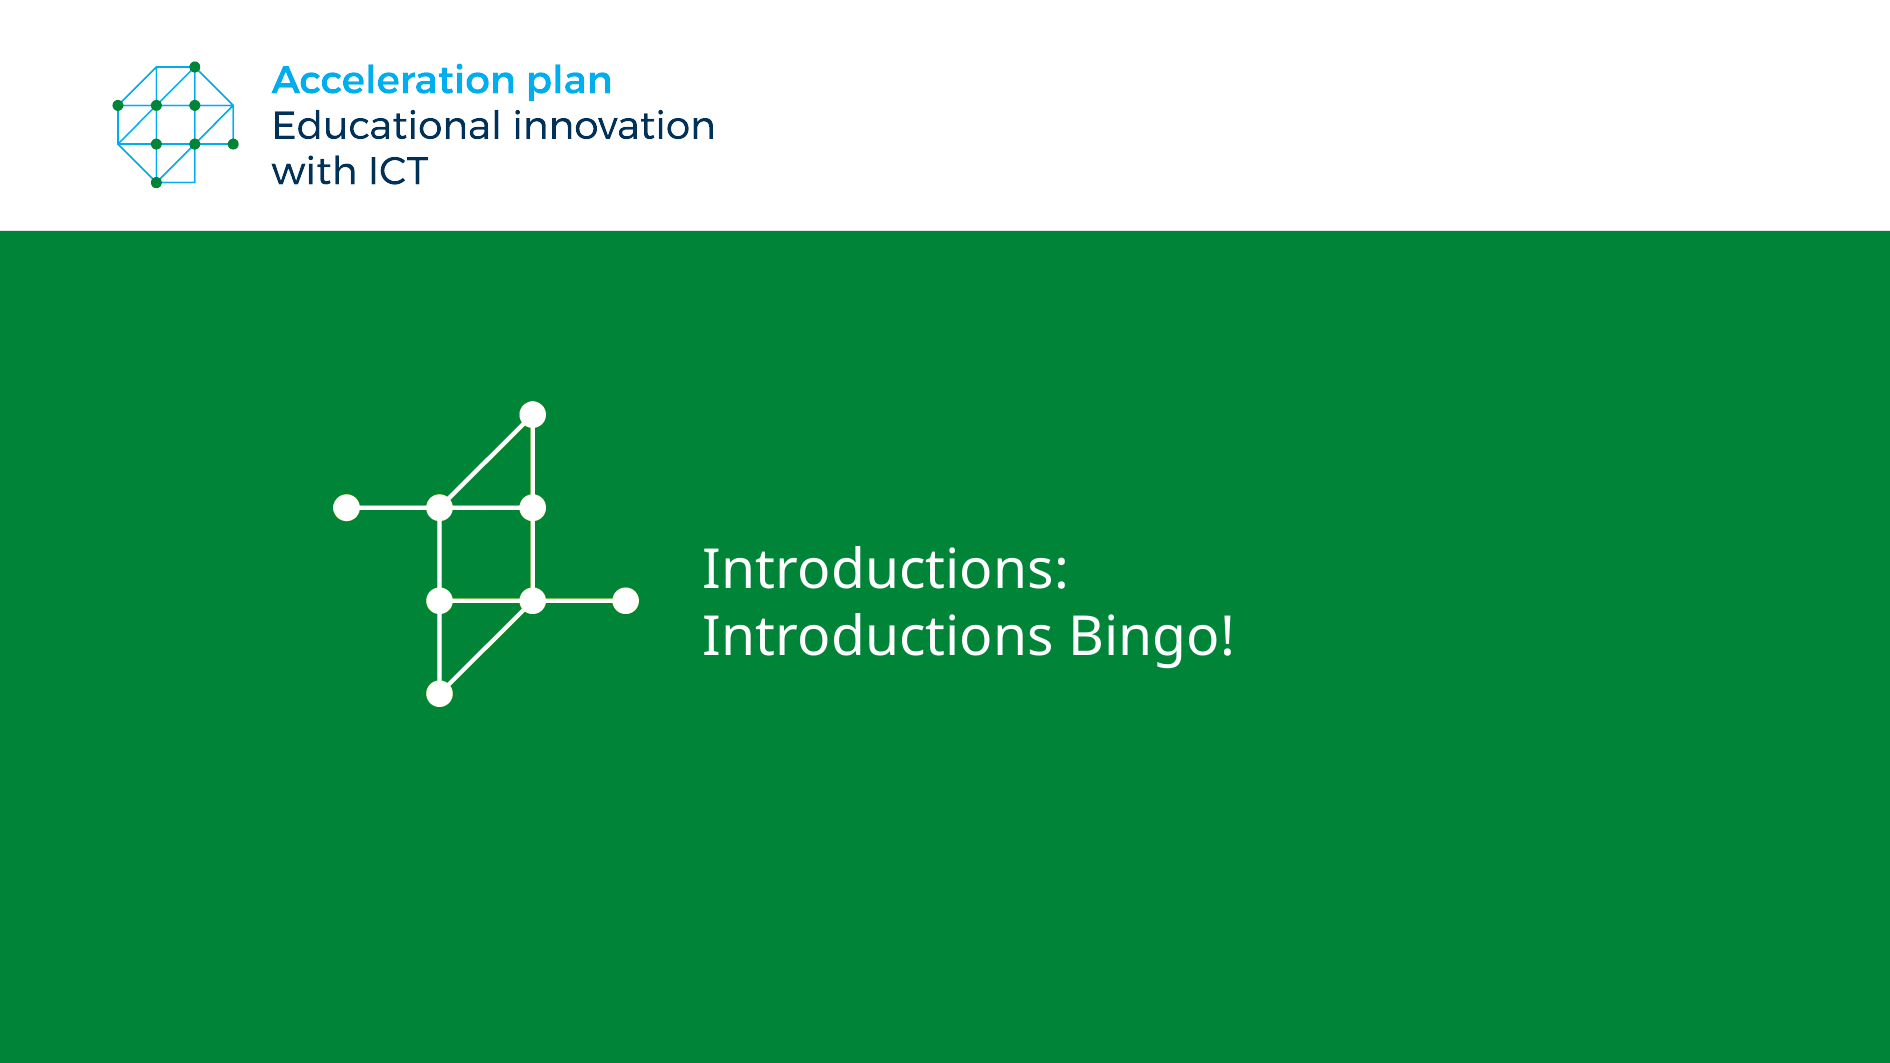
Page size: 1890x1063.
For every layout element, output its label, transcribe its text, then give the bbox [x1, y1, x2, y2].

list Introductions: Introductions Bingo! [702, 261, 1560, 939]
picture [333, 401, 639, 707]
picture [0, 0, 717, 230]
